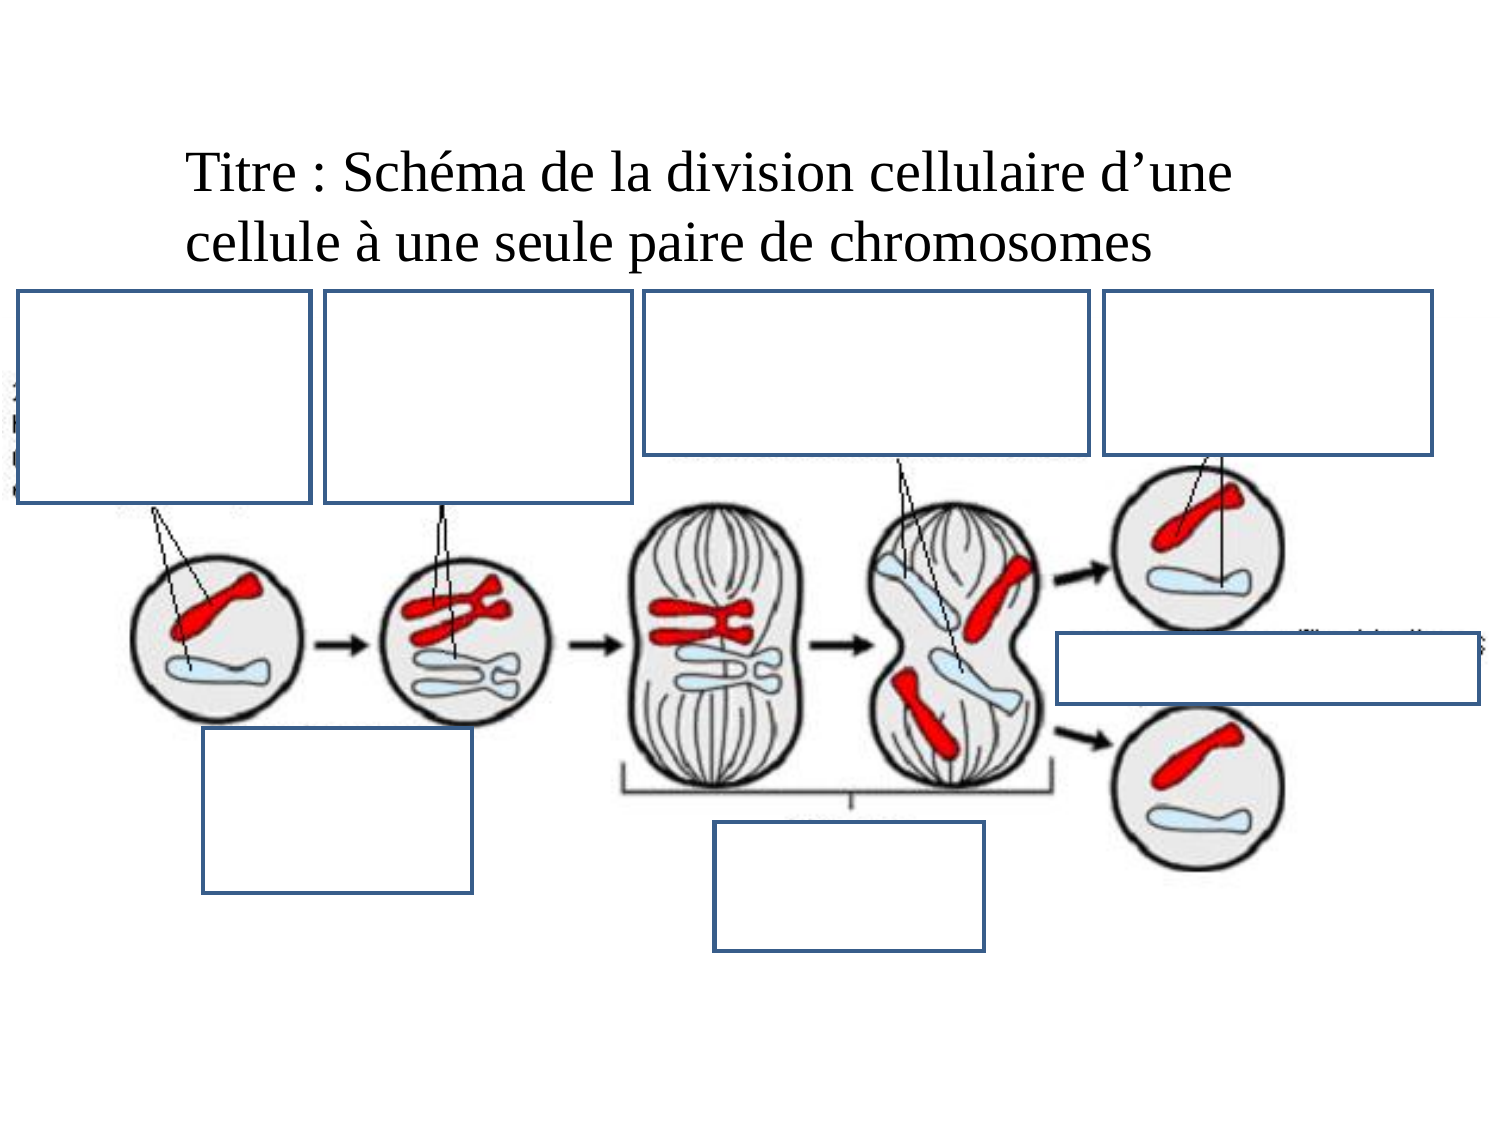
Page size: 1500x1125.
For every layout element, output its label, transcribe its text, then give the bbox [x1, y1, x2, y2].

text_box [1104, 290, 1433, 314]
text_box [714, 899, 984, 952]
text_box [17, 290, 311, 314]
text_box [324, 290, 632, 314]
text_box Titre : Schéma de la division cellulaire d’une cellule à une seule paire de chromosomes [171, 125, 1390, 281]
text_box [643, 290, 1089, 314]
picture [2, 316, 1500, 891]
